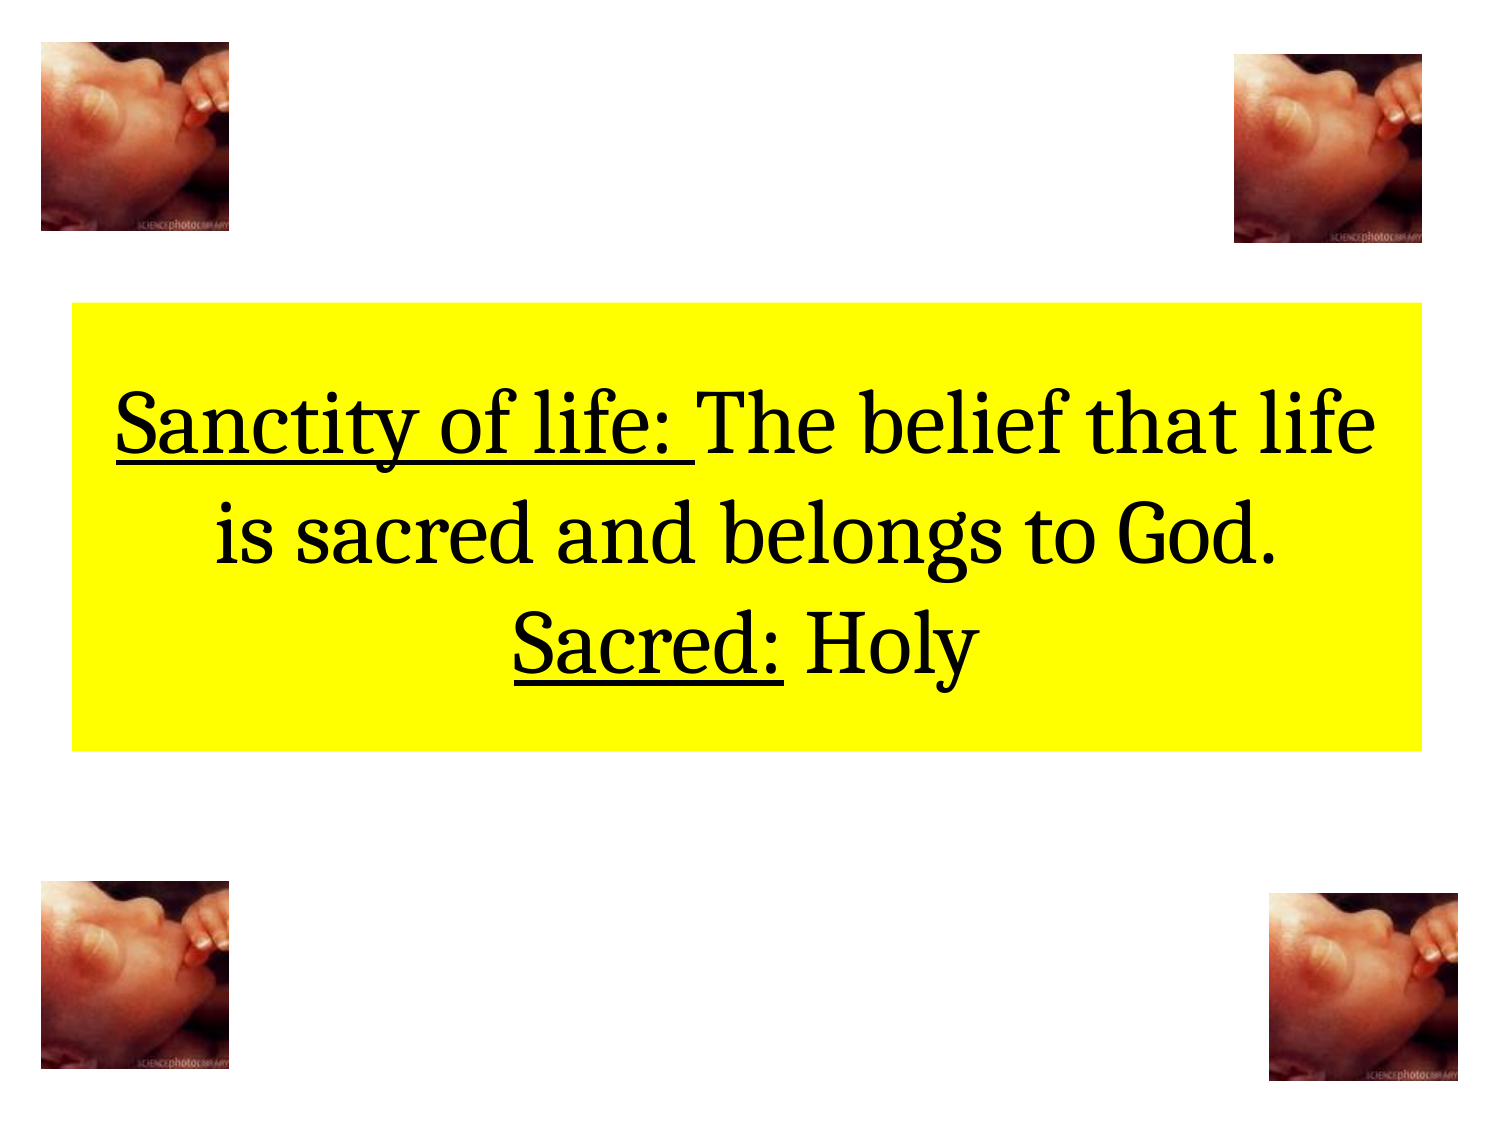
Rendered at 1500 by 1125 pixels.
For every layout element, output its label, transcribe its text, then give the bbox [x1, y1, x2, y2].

title Sanctity of life: The belief that life is sacred and belongs to God. Sacred: Holy [71, 302, 1422, 752]
picture [1234, 54, 1423, 243]
picture [40, 881, 229, 1070]
picture [1269, 892, 1458, 1081]
picture [40, 42, 229, 231]
